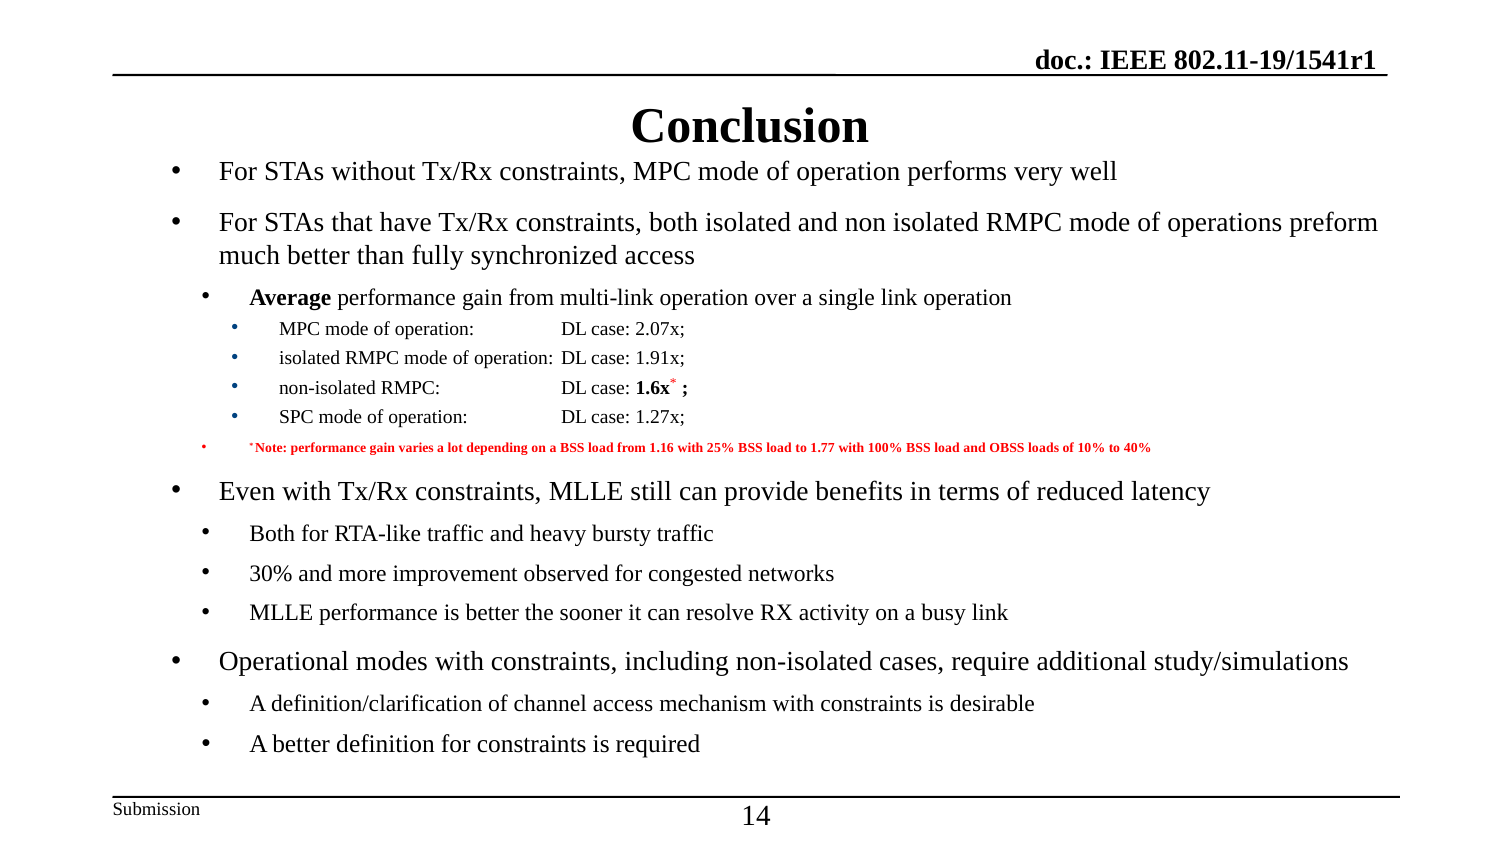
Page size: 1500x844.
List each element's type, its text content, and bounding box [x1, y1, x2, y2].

title Conclusion [75, 77, 1425, 168]
slide_number 14 [737, 796, 776, 843]
text_box For STAs without Tx/Rx constraints, MPC mode of operation performs very well For STAs that have Tx/Rx constraints, both isolated and non isolated RMPC mode of operations preform much better than fully synchronized access Average performance gain from multi-link operation over a single link operation MPC mode of operation: DL case: 2.07x; isolated RMPC mode of operation: DL case: 1.91x; non-isolated RMPC: DL case: 1.6x* ; SPC mode of operation: DL case: 1.27x; * Note: performance gain varies a lot depending on a BSS load from 1.16 with 25% BSS load to 1.77 with 100% BSS load and OBSS loads of 10% to 40% Even with Tx/Rx constraints, MLLE still can provide benefits in terms of reduced latency Both for RTA-like traffic and heavy bursty traffic 30% and more improvement observed for congested networks MLLE performance is better the sooner it can resolve RX activity on a busy link Operational modes with constraints, including non-isolated cases, require additional study/simulations A definition/clarification of channel access mechanism with constraints is desirable A better definition for constraints is required [111, 153, 1384, 762]
